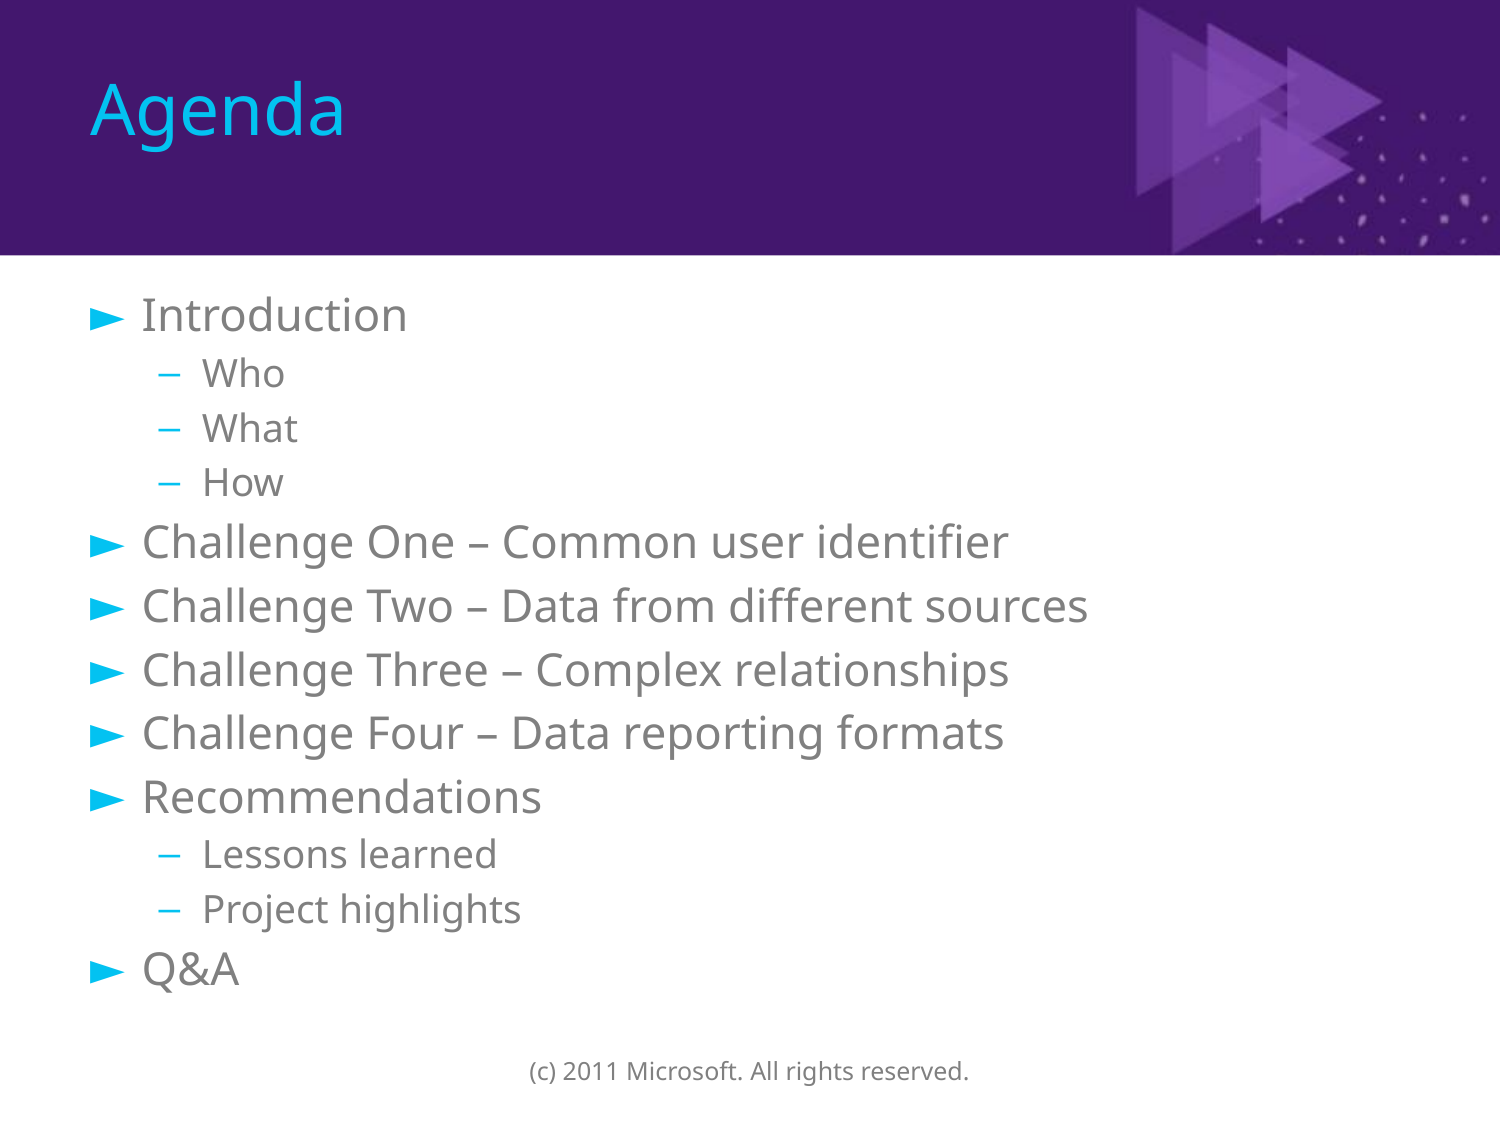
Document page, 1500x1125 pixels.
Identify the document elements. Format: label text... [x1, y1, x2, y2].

list Introduction Who What How Challenge One – Common user identifier Challenge Two – Data from different sources Challenge Three – Complex relationships Challenge Four – Data reporting formats Recommendations Lessons learned Project highlights Q&A [75, 278, 1425, 1005]
footer (c) 2011 Microsoft. All rights reserved. [512, 1042, 988, 1103]
picture [0, 0, 1500, 255]
title Agenda [75, 56, 1425, 244]
